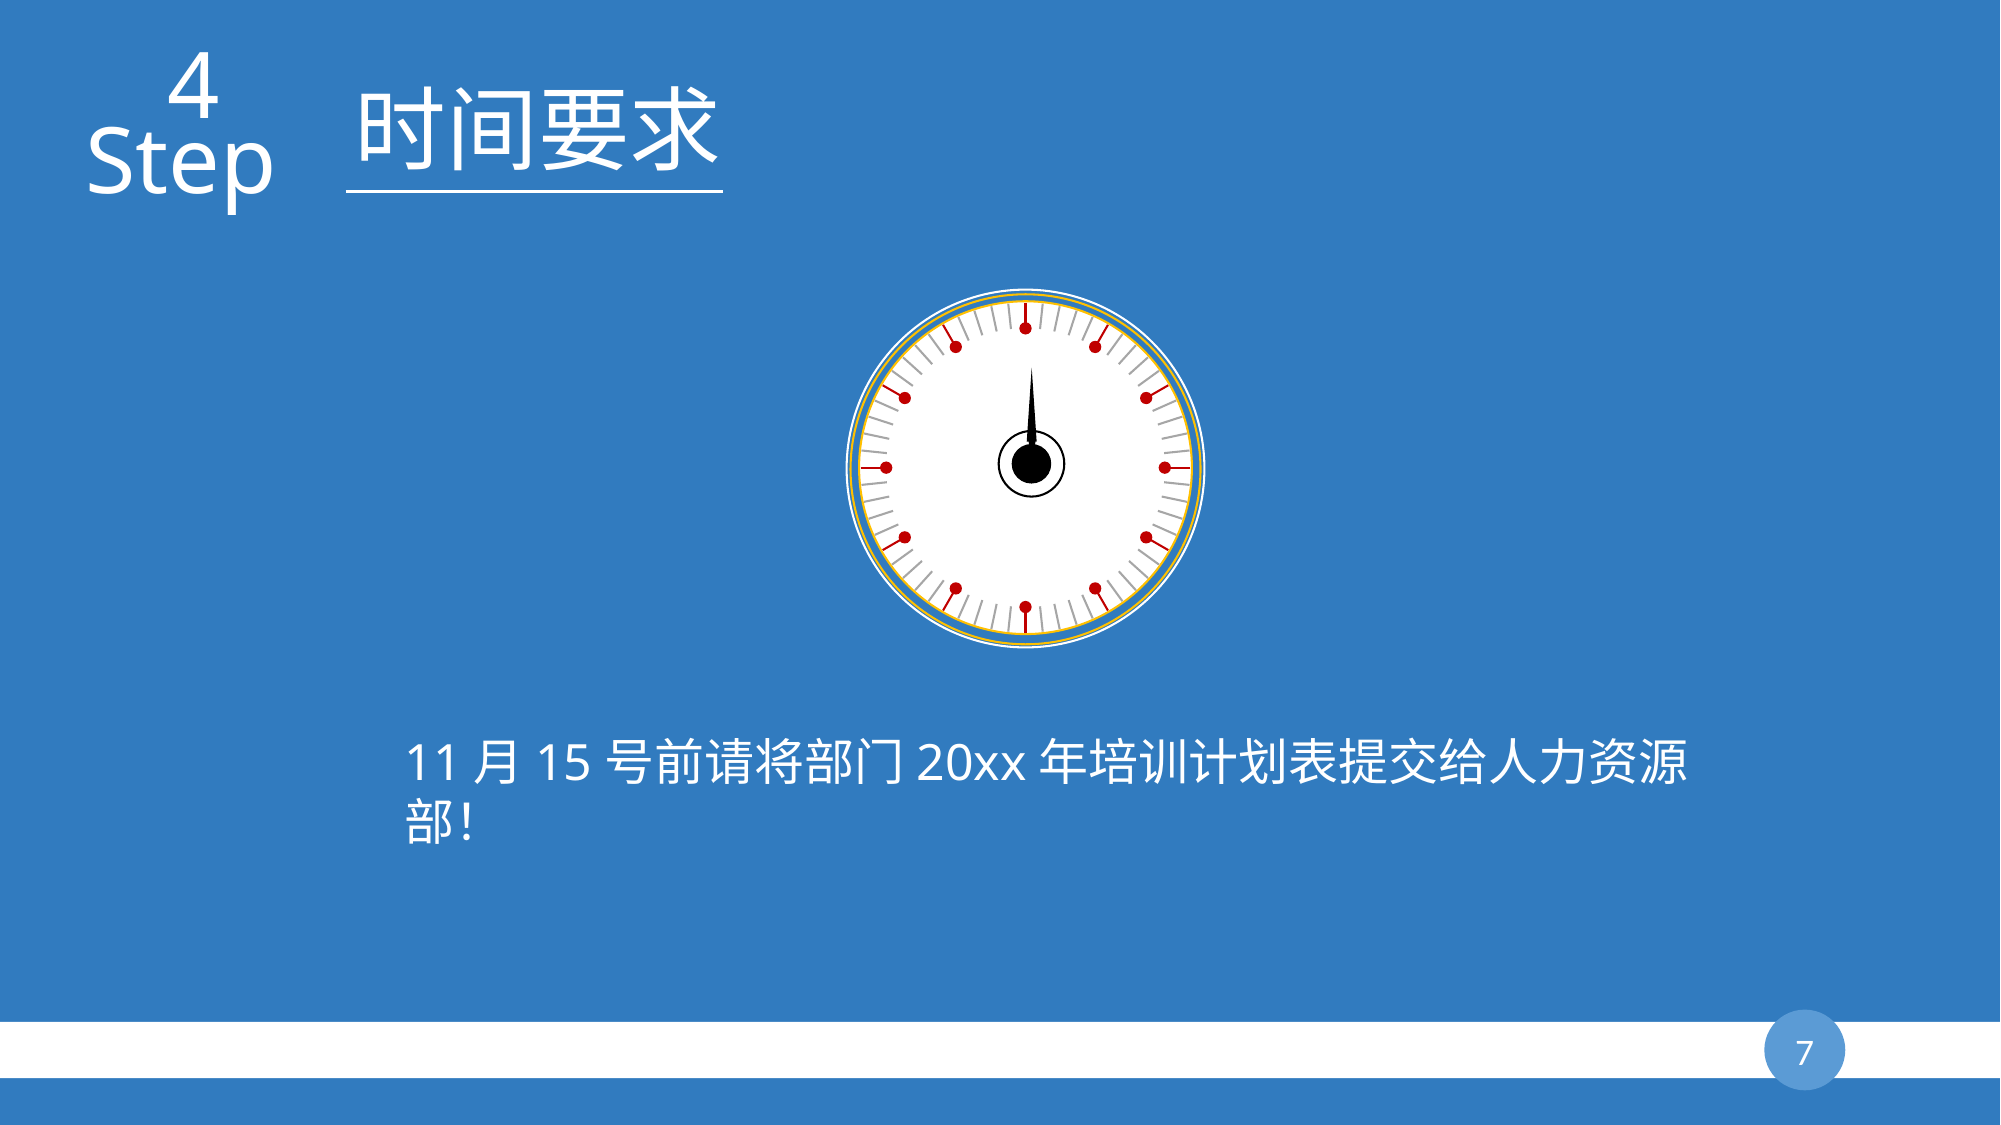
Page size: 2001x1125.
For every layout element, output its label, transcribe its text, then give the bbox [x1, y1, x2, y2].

text_box Step [70, 94, 330, 220]
text_box 时间要求 [340, 77, 815, 192]
text_box 4 [152, 19, 248, 144]
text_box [1026, 367, 1038, 561]
text_box 11月15号前请将部门20xx年培训计划表提交给人力资源部！ [389, 723, 1763, 859]
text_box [846, 289, 1205, 648]
